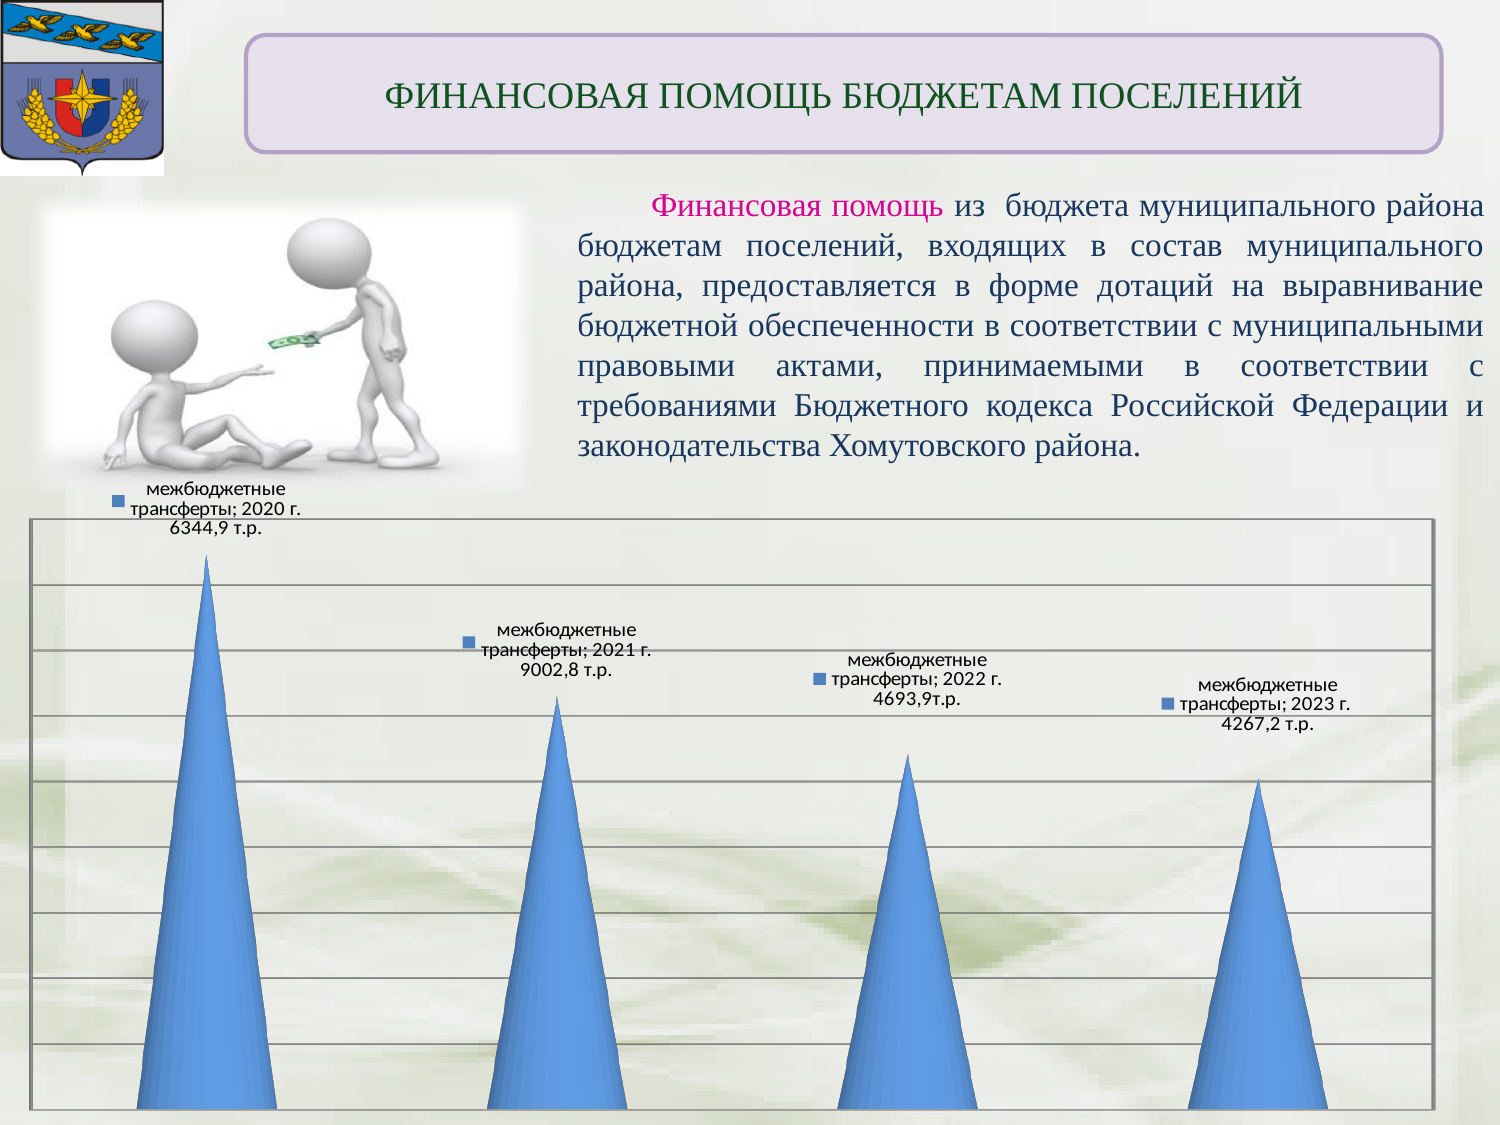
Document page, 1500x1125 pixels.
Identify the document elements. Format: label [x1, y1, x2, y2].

chart [0, 480, 1466, 1125]
picture [0, 0, 1500, 1125]
